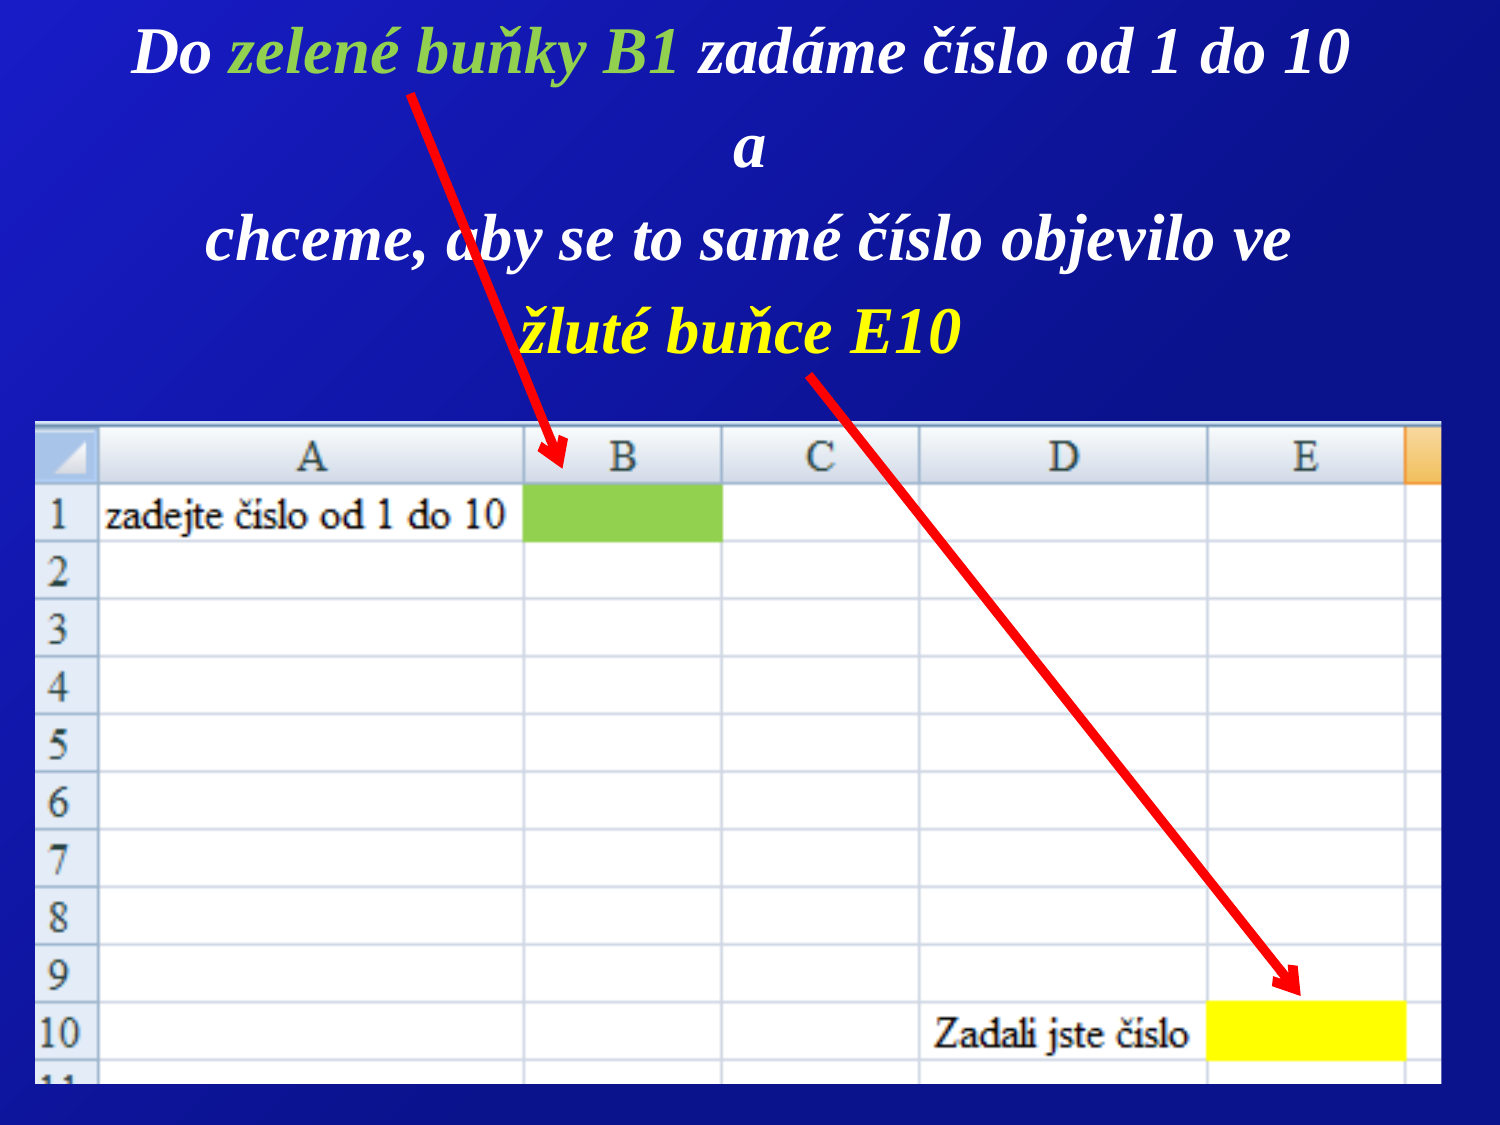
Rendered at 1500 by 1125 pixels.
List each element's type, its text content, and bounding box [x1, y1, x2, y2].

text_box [298, 204, 674, 358]
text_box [743, 439, 1366, 932]
text_box Do zelené buňky B1 zadáme číslo od 1 do 10 a chceme, aby se to samé číslo objevilo ve žluté buňce E10 [0, 0, 1500, 176]
picture [34, 421, 1442, 1084]
